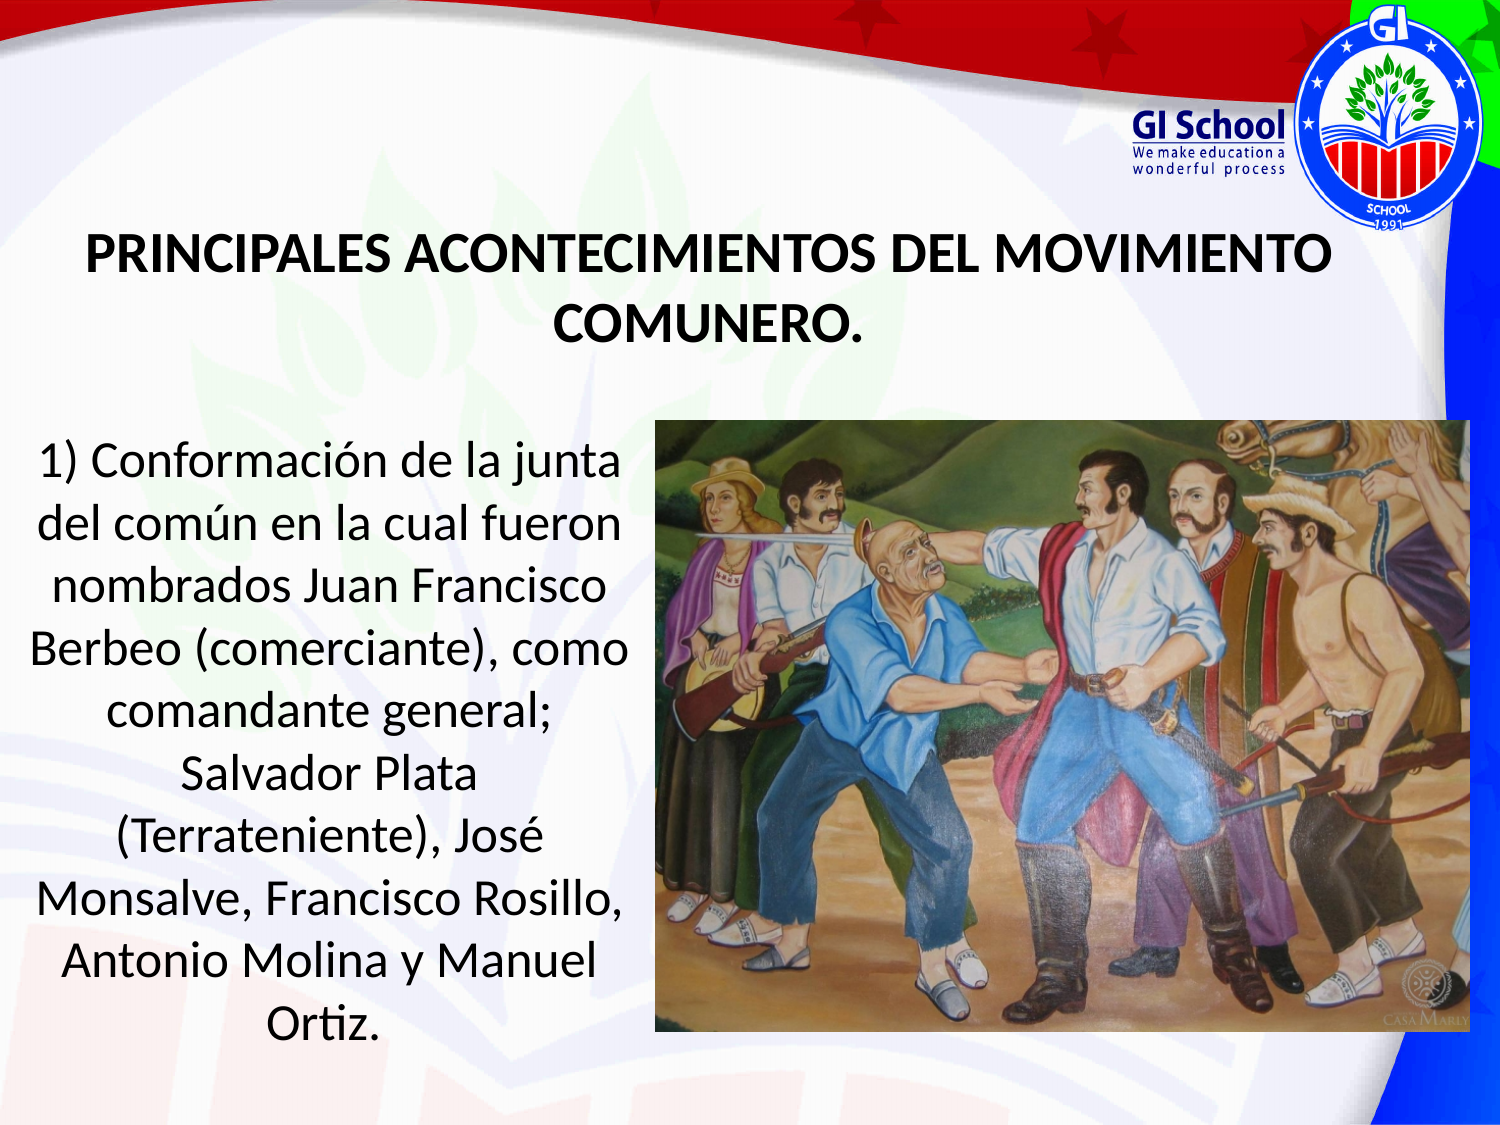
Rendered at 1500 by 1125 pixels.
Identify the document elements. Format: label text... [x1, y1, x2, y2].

text_box 1) Conformación de la junta del común en la cual fueron nombrados Juan Francisco Berbeo (comerciante), como comandante general; Salvador Plata (Terrateniente), José Monsalve, Francisco Rosillo, Antonio Molina y Manuel Ortiz. [3, 418, 656, 1059]
text_box PRINCIPALES ACONTECIMIENTOS DEL MOVIMIENTO COMUNERO. [3, 207, 1416, 419]
picture [0, 0, 1500, 1125]
